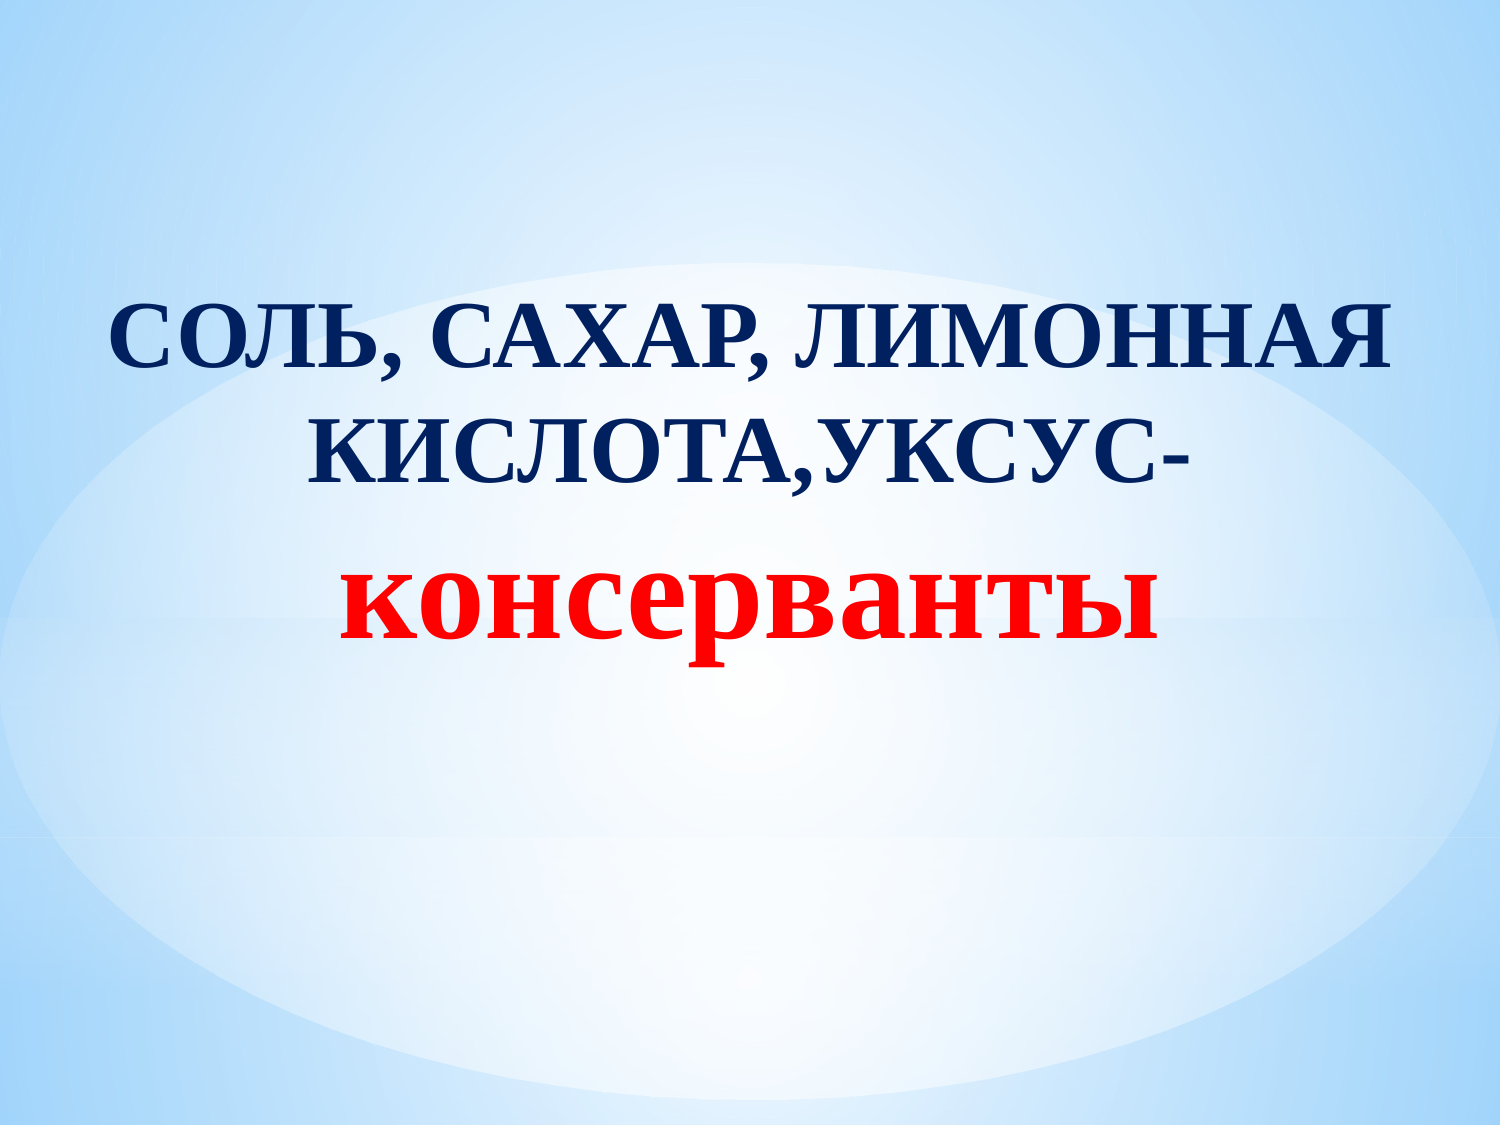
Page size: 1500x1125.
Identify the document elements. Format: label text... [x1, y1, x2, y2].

title СОЛЬ, САХАР, ЛИМОННАЯ КИСЛОТА,УКСУС-консерванты [29, 149, 1471, 764]
